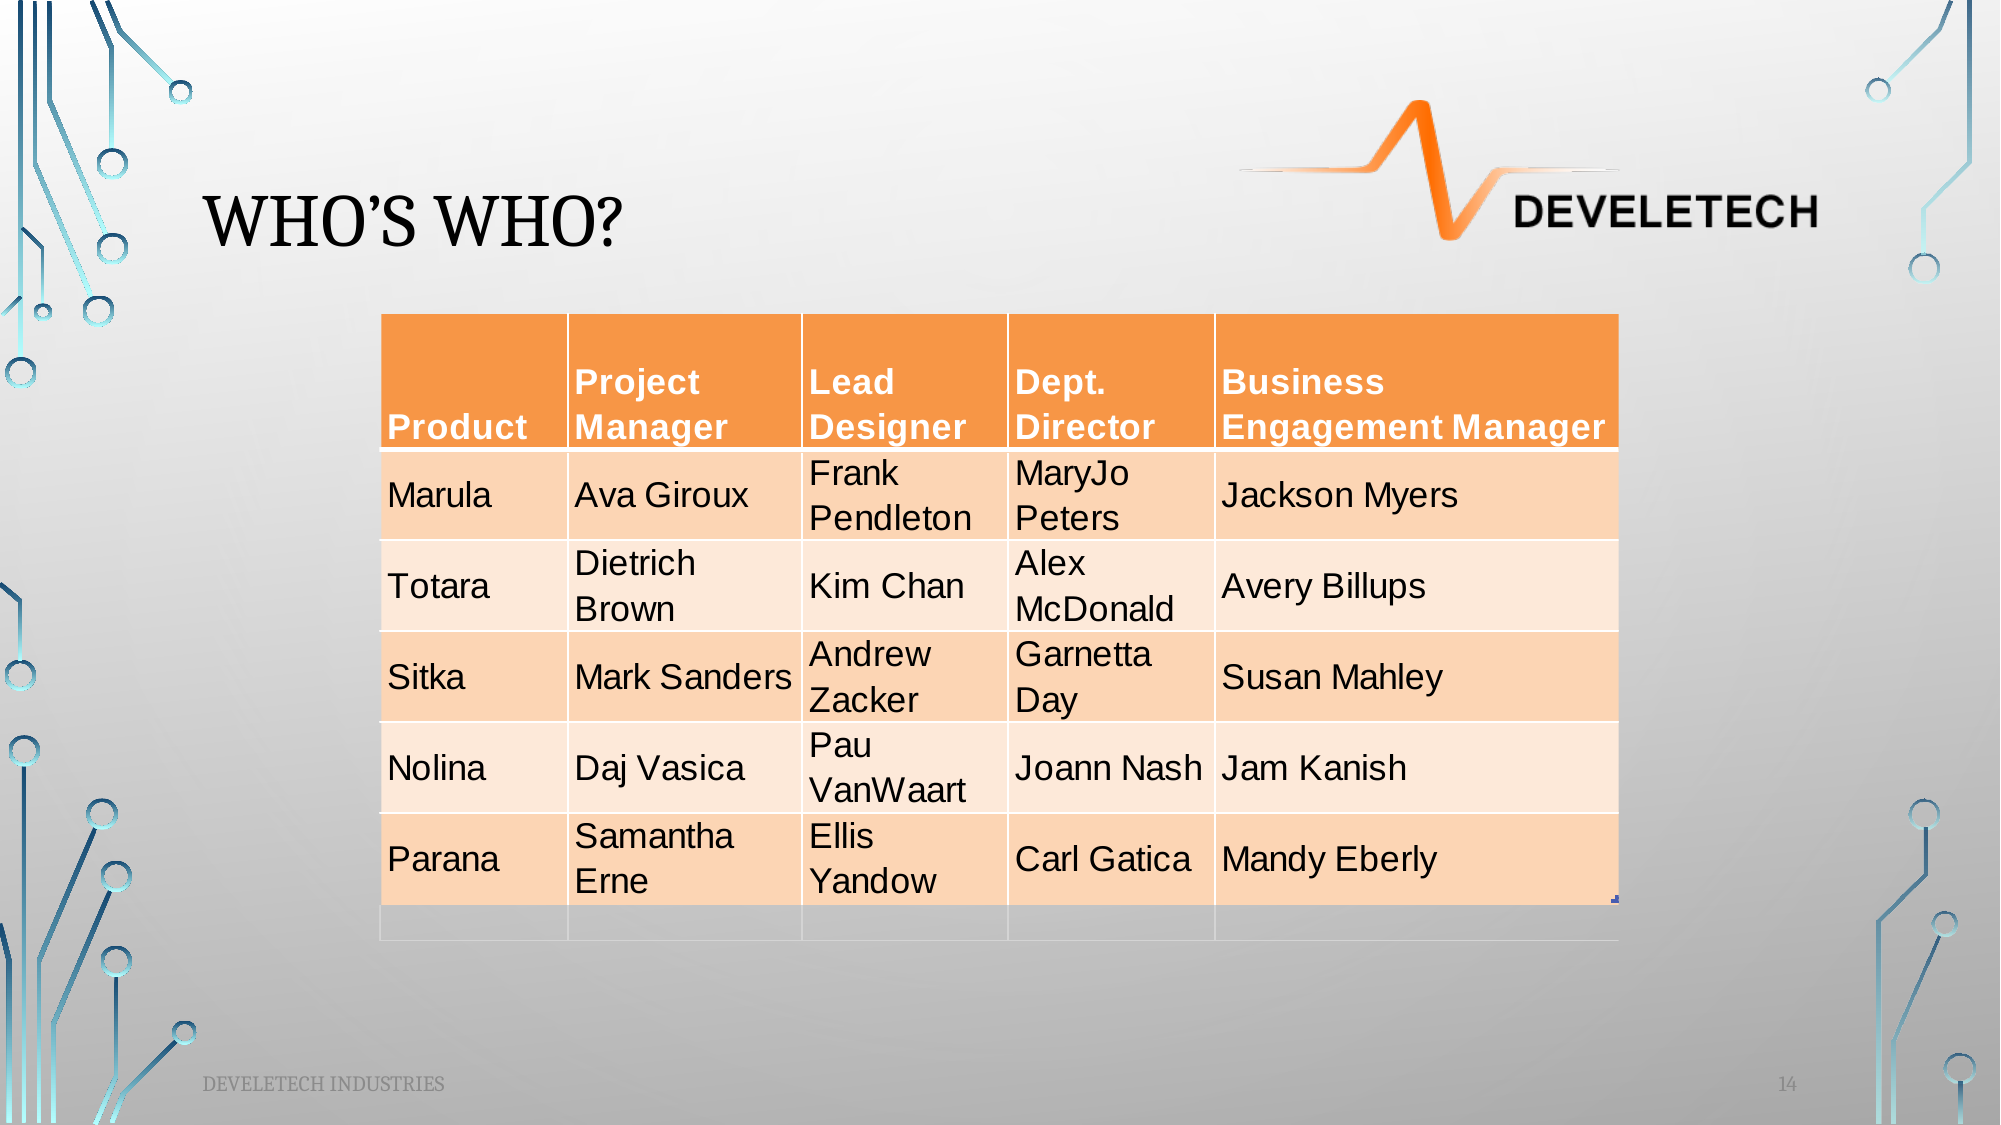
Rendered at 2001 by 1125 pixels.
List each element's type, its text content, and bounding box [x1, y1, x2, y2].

picture [1239, 100, 1820, 250]
title Who’s who? [187, 101, 1224, 344]
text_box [379, 312, 1621, 943]
slide_number 14 [1685, 1052, 1813, 1113]
footer Develetech Industries [187, 1052, 1211, 1113]
